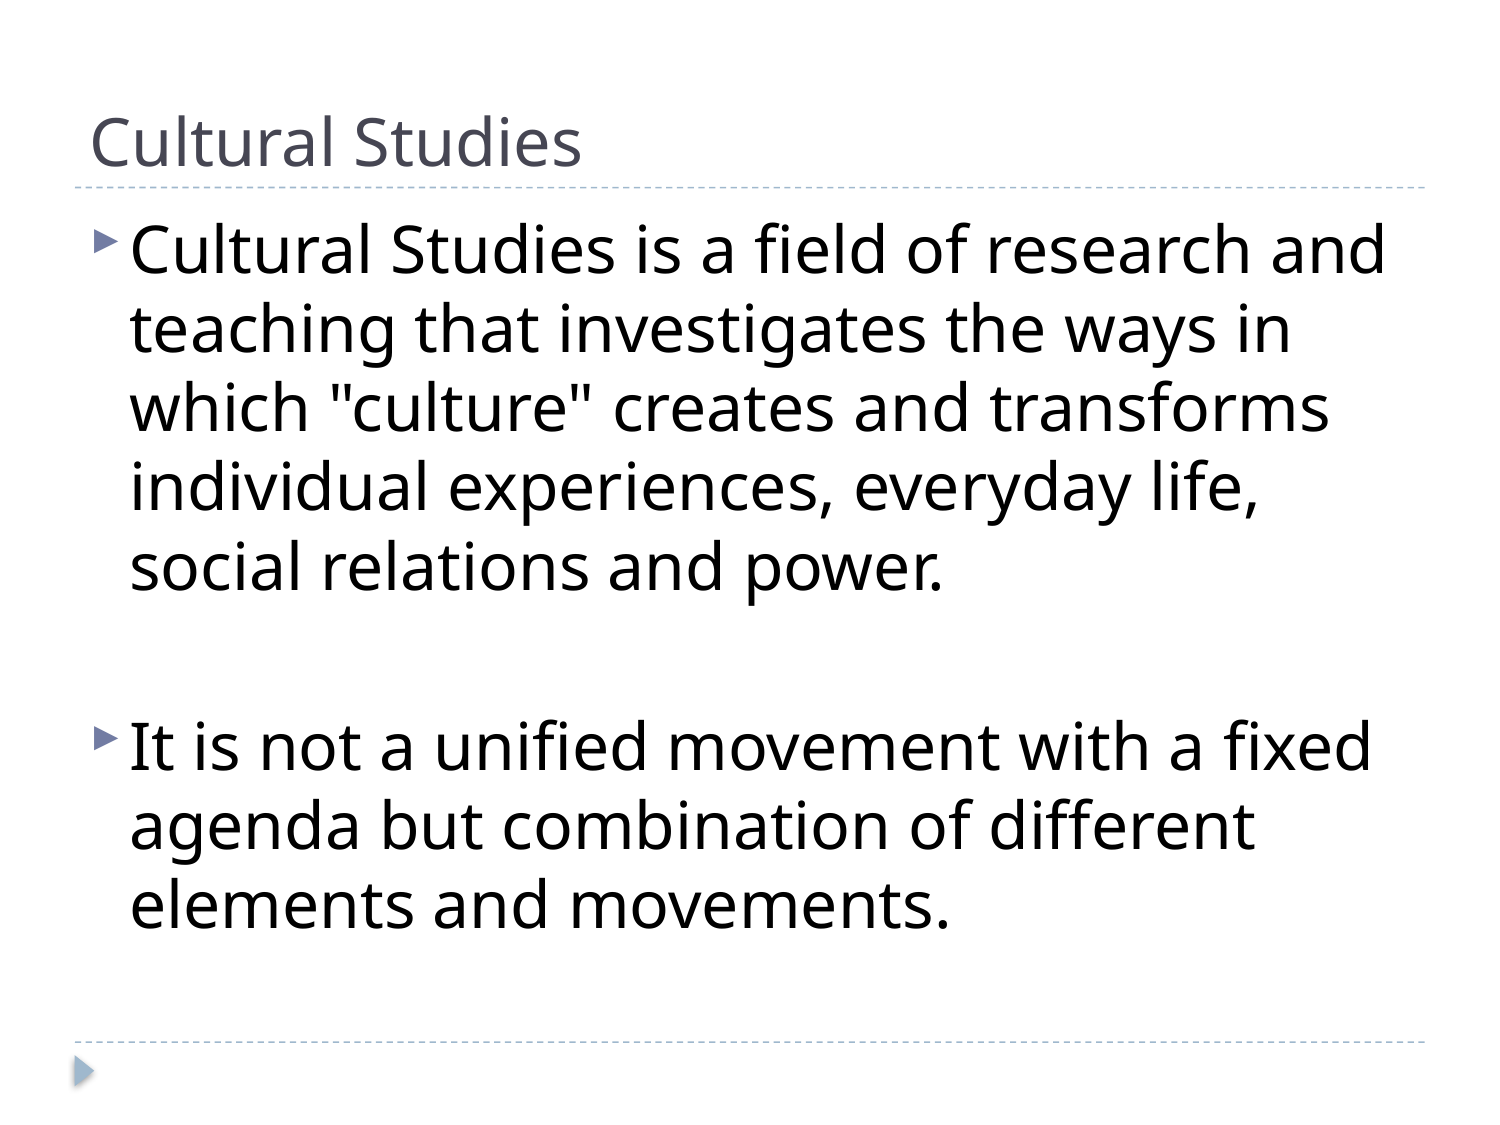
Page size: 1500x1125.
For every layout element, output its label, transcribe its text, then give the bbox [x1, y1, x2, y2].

list Cultural Studies is a field of research and teaching that investigates the ways in which "culture" creates and transforms individual experiences, everyday life, social relations and power. It is not a unified movement with a fixed agenda but combination of different elements and movements. [75, 200, 1425, 1010]
title Cultural Studies [75, 24, 1425, 188]
